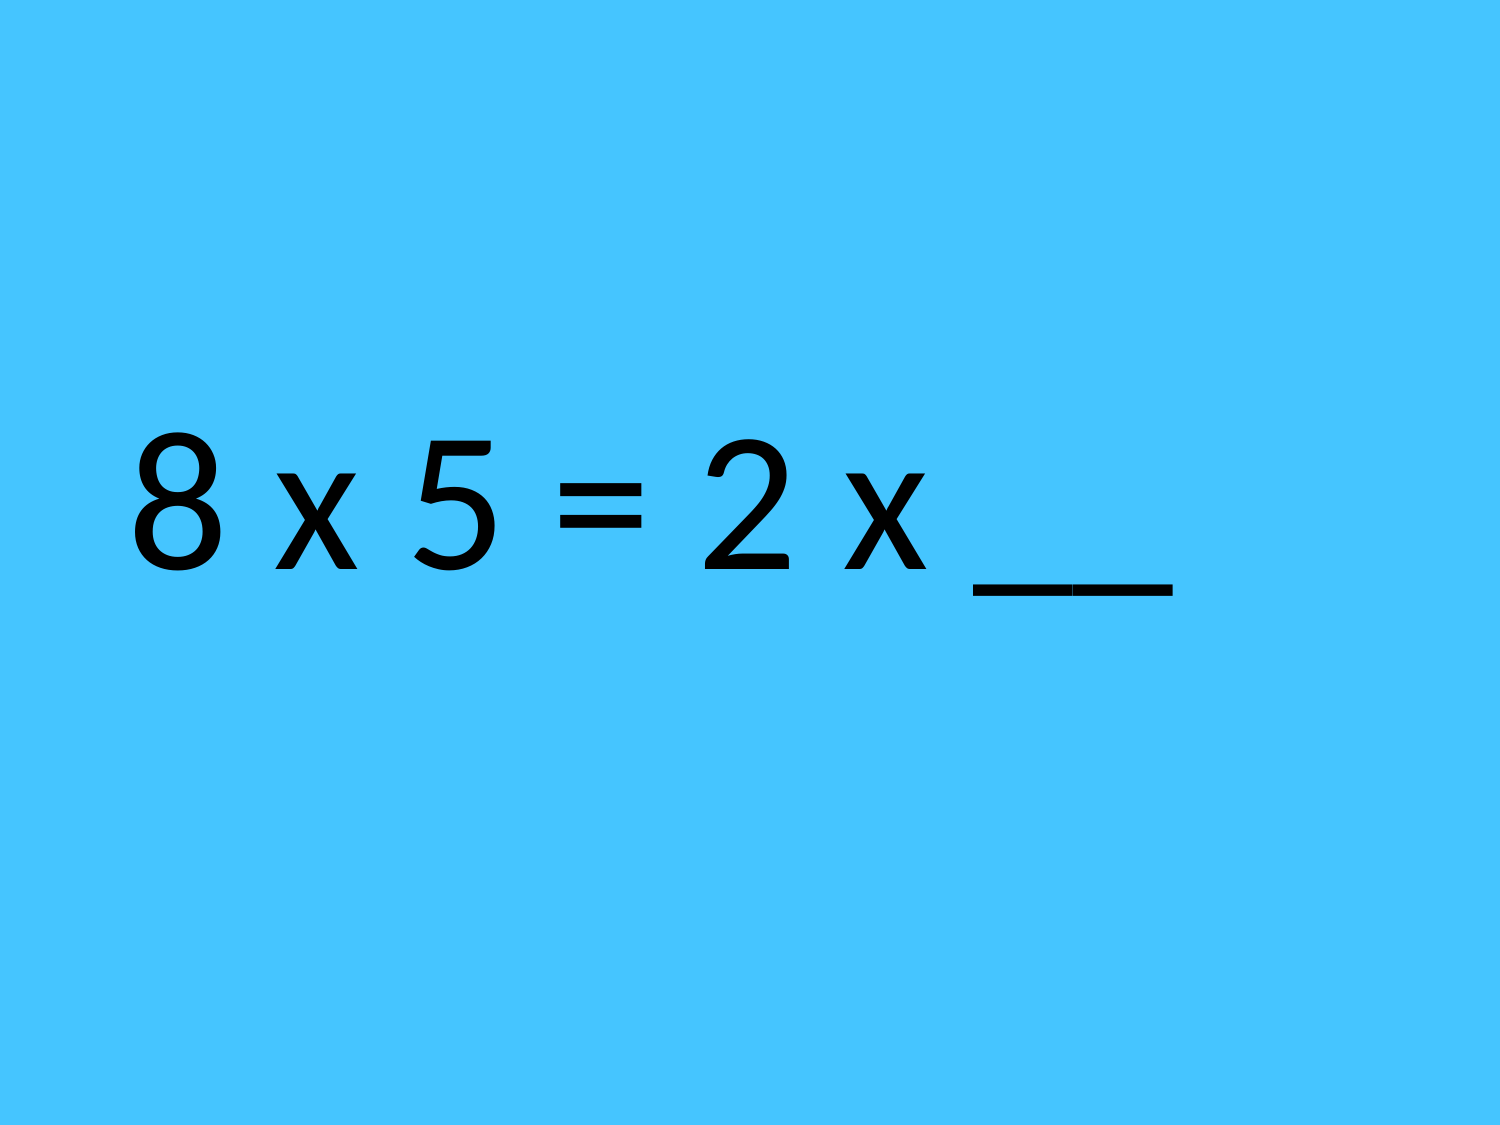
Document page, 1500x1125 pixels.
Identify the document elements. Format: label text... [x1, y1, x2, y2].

text_box 8 x 5 = 2 x __ [112, 362, 1300, 618]
